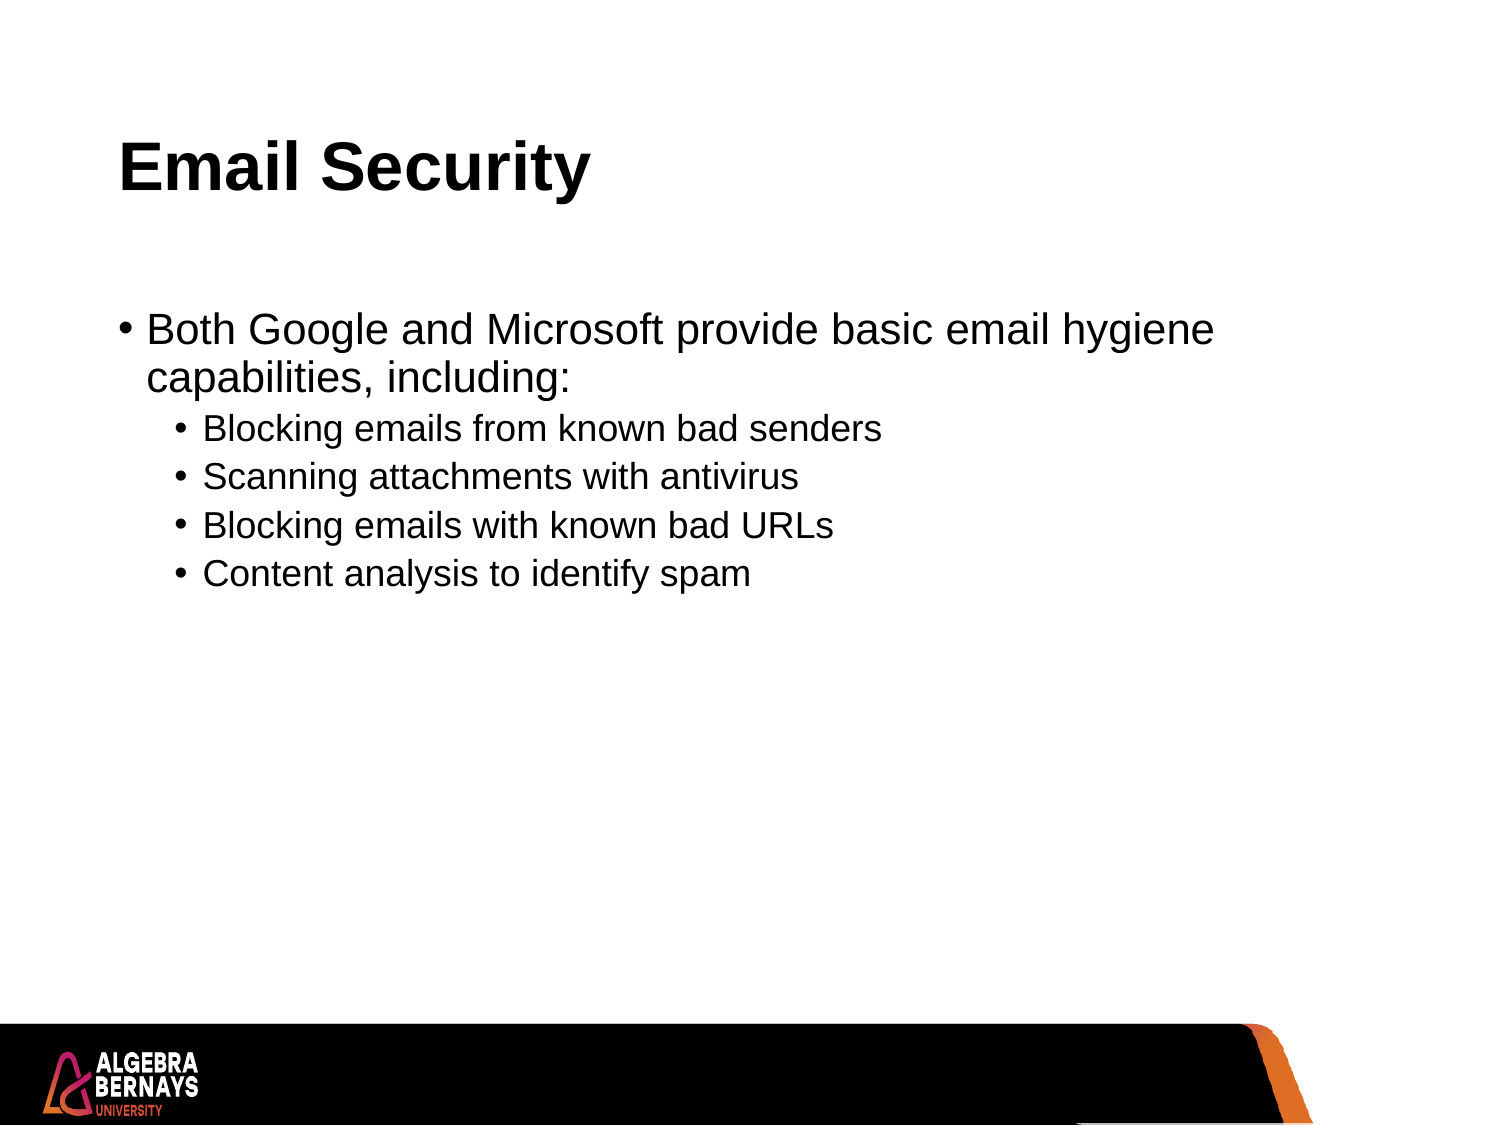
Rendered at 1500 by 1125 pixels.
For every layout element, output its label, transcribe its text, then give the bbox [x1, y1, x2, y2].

title Email Security [103, 59, 1397, 278]
list Both Google and Microsoft provide basic email hygiene capabilities, including: Blocking emails from known bad senders Scanning attachments with antivirus Blocking emails with known bad URLs Content analysis to identify spam [103, 299, 1397, 1014]
picture [0, 1023, 1468, 1125]
